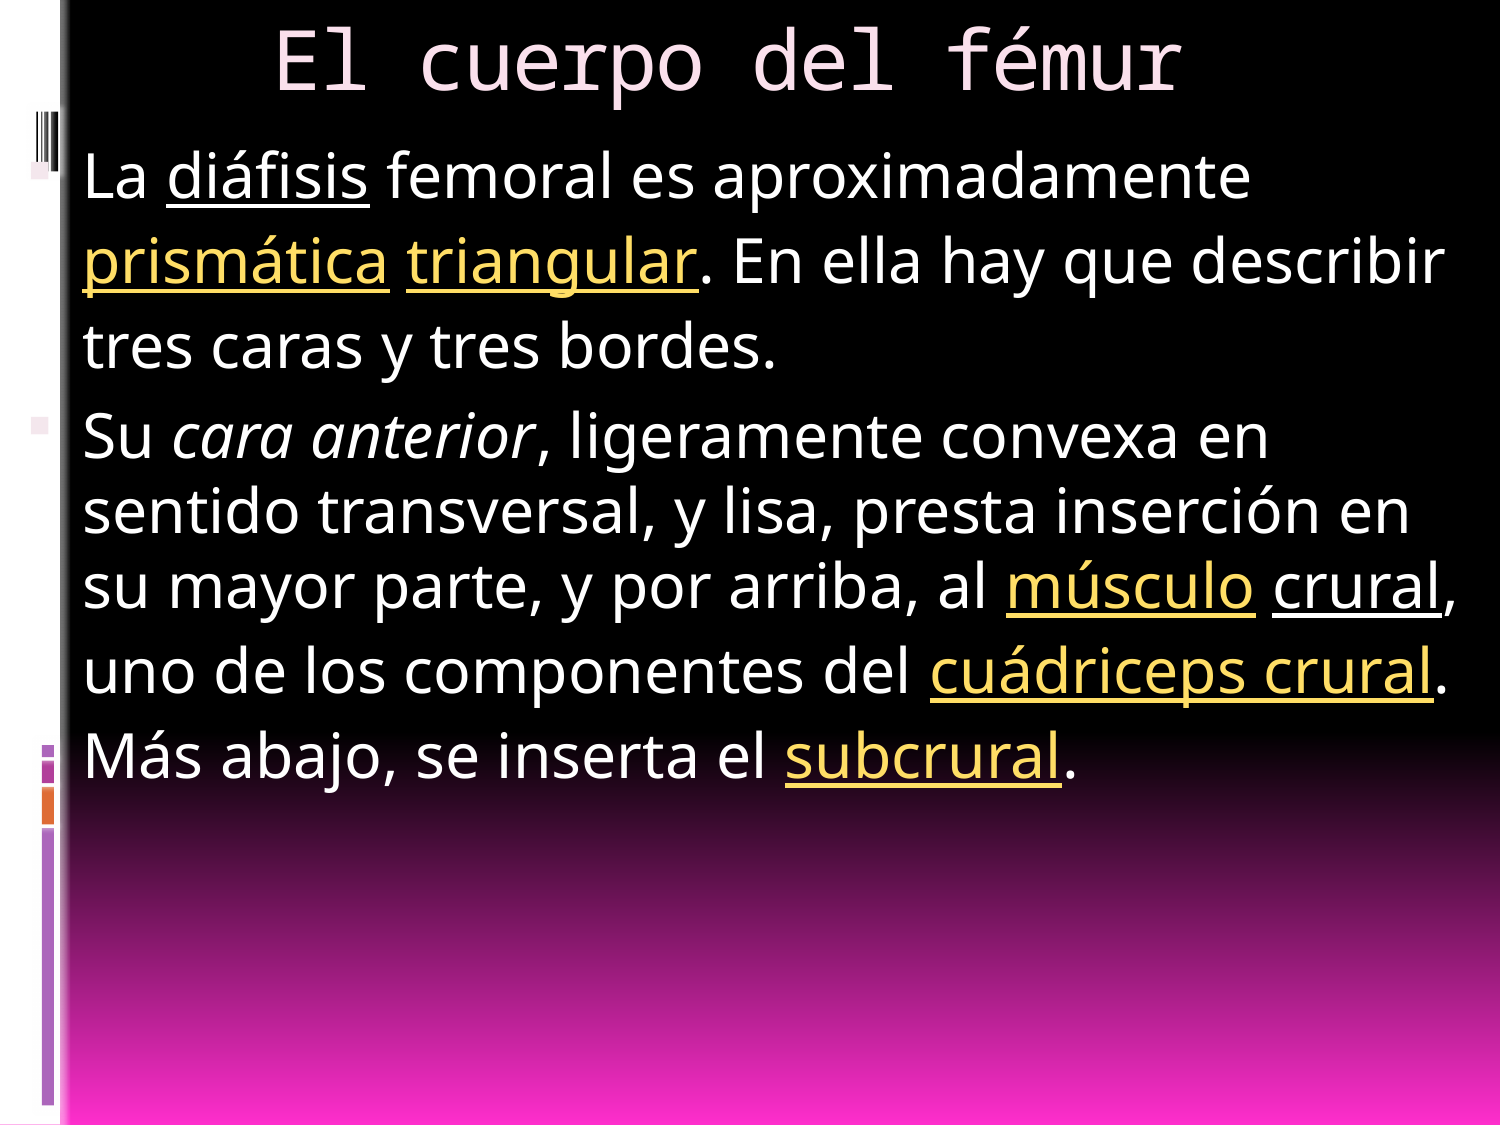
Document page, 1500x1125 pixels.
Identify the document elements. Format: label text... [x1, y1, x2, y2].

title El cuerpo del fémur [257, 0, 1425, 128]
list La diáfisis femoral es aproximadamente prismática triangular. En ella hay que describir tres caras y tres bordes. Su cara anterior, ligeramente convexa en sentido transversal, y lisa, presta inserción en su mayor parte, y por arriba, al músculo crural, uno de los componentes del cuádriceps crural. Más abajo, se inserta el subcrural. [0, 128, 1500, 1125]
